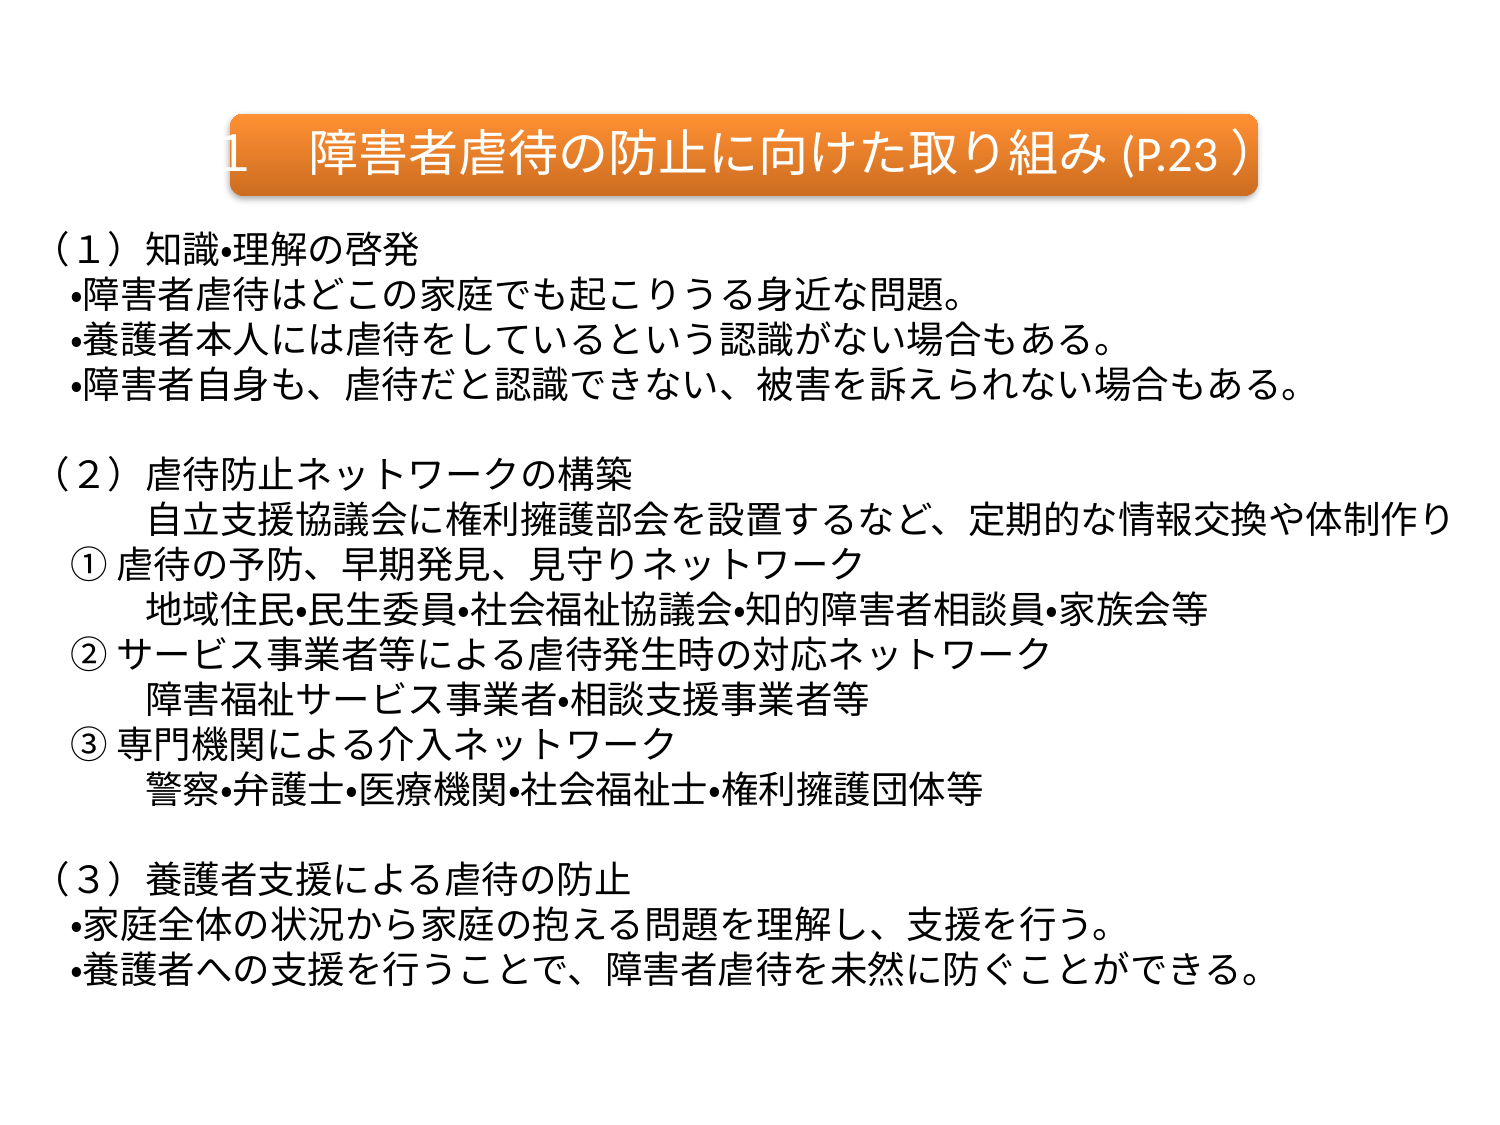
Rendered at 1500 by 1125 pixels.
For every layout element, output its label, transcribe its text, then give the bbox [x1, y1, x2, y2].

text_box １ 障害者虐待の防止に向けた取り組み(P.23） （１）知識・理解の啓発 ・障害者虐待はどこの家庭でも起こりうる身近な問題。 ・養護者本人には虐待をしているという認識がない場合もある。 ・障害者自身も、虐待だと認識できない、被害を訴えられない場合もある。 （２）虐待防止ネットワークの構築 自立支援協議会に権利擁護部会を設置するなど、定期的な情報交換や体制作り ① 虐待の予防、早期発見、見守りネットワーク 地域住民・民生委員・社会福祉協議会・知的障害者相談員・家族会等 ② サービス事業者等による虐待発生時の対応ネットワーク 障害福祉サービス事業者・相談支援事業者等 ③ 専門機関による介入ネットワーク 警察・弁護士・医療機関・社会福祉士・権利擁護団体等 （３）養護者支援による虐待の防止 ・家庭全体の状況から家庭の抱える問題を理解し、支援を行う。 ・養護者への支援を行うことで、障害者虐待を未然に防ぐことができる。 [18, 113, 1471, 999]
